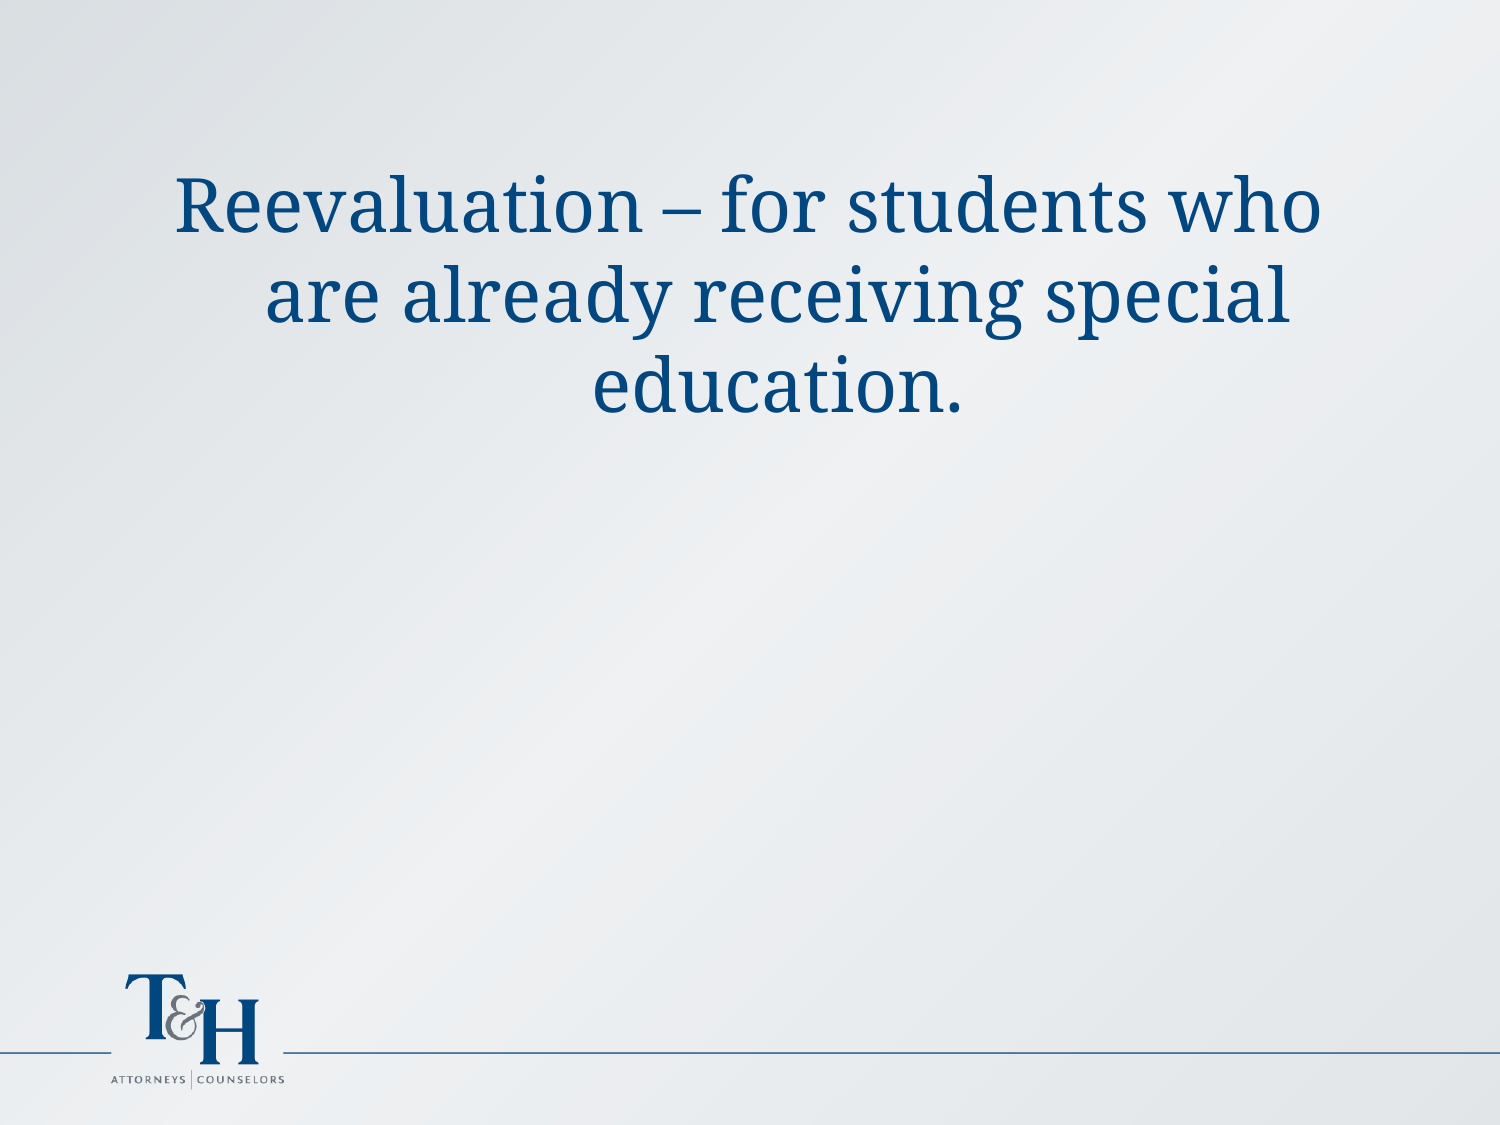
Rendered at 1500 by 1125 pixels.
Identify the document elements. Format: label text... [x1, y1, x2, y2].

picture [0, 0, 1500, 1125]
list Reevaluation – for students who are already receiving special education. [149, 149, 1351, 926]
